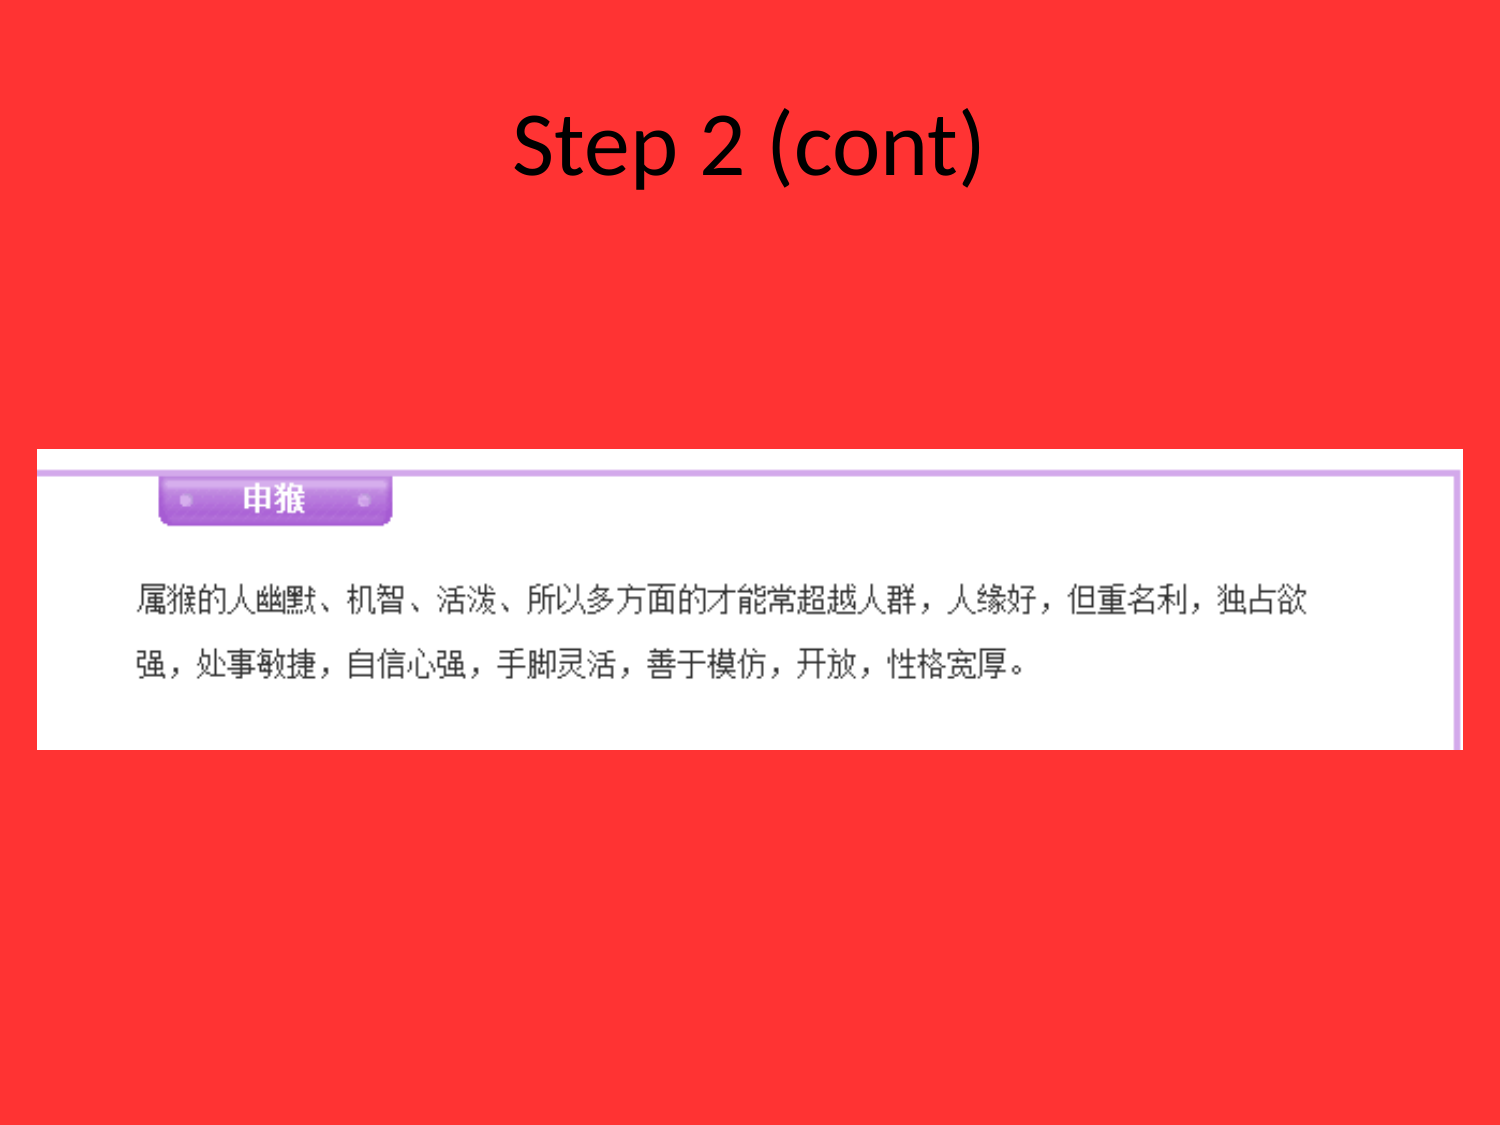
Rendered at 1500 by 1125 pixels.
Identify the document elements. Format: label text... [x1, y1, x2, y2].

title Step 2 (cont) [75, 45, 1425, 233]
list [37, 449, 1463, 751]
